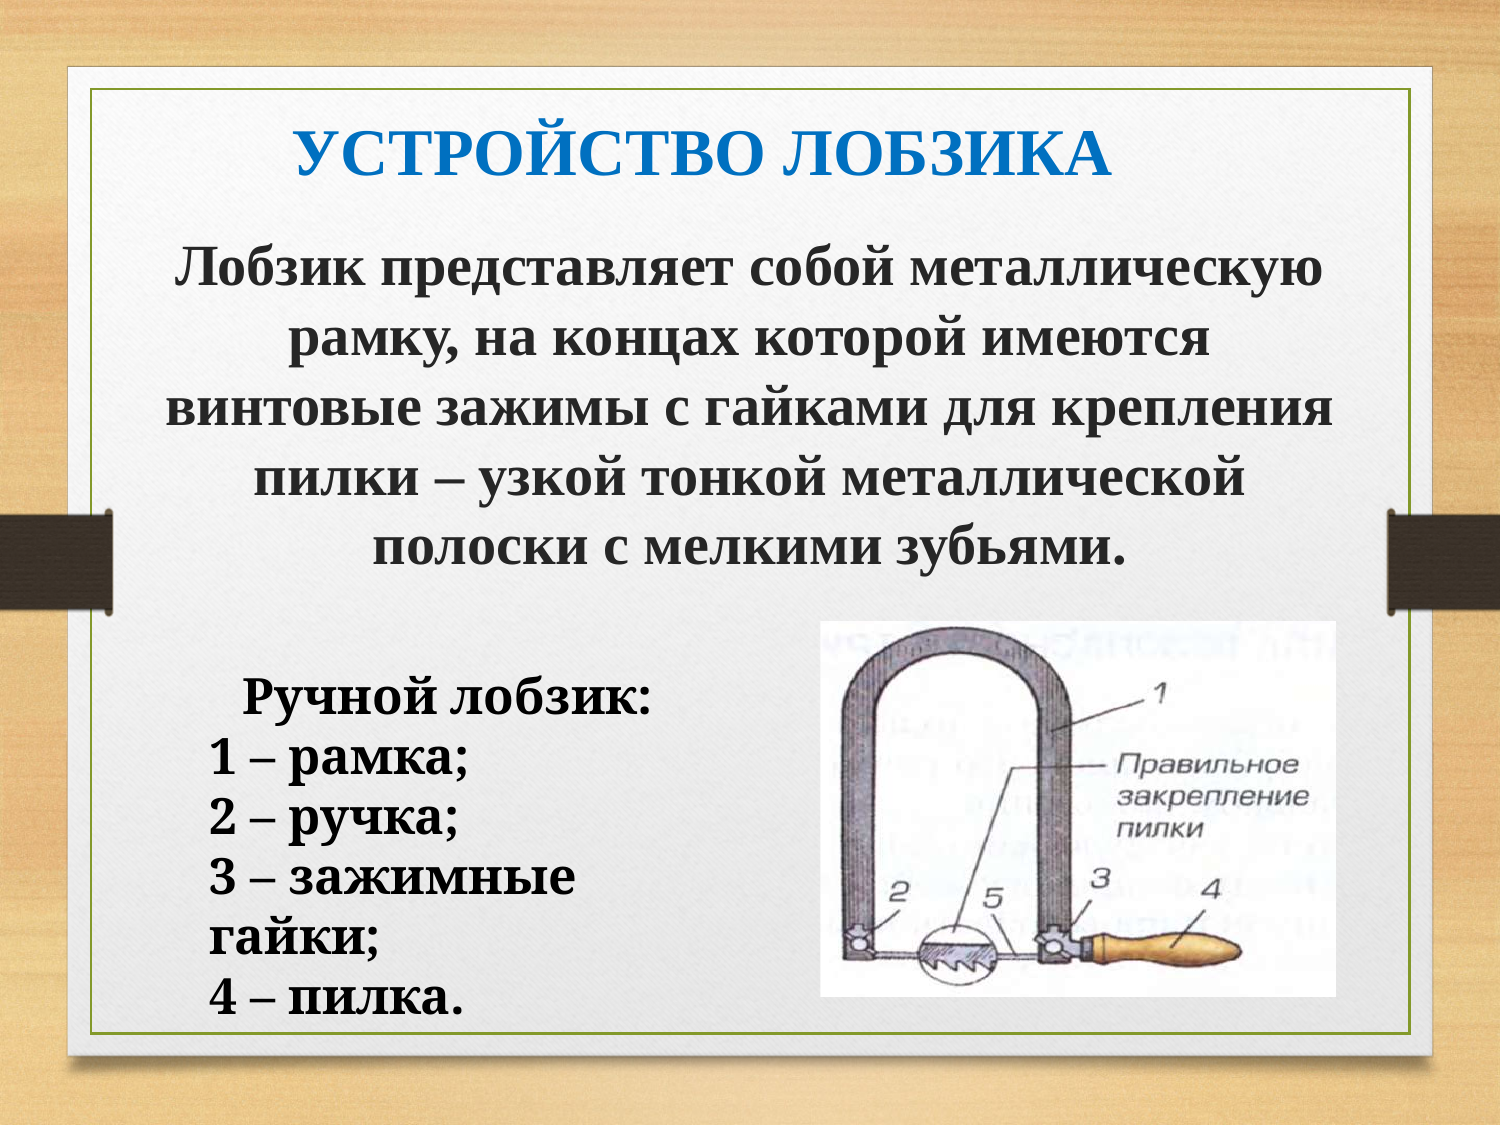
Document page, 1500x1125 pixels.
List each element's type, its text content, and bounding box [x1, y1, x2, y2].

text_box [123, 231, 928, 382]
picture [0, 0, 1500, 1125]
list Лобзик представляет собой металлическую рамку, на концах которой имеются винтовые зажимы с гайками для крепления пилки – узкой тонкой металлической полоски с мелкими зубьями. [147, 219, 1353, 965]
text_box Ручной лобзик: 1 – рамка; 2 – ручка; 3 – зажимные гайки; 4 – пилка. [194, 656, 691, 1032]
text_box УСТРОЙСТВО ЛОБЗИКА [194, 101, 1211, 197]
